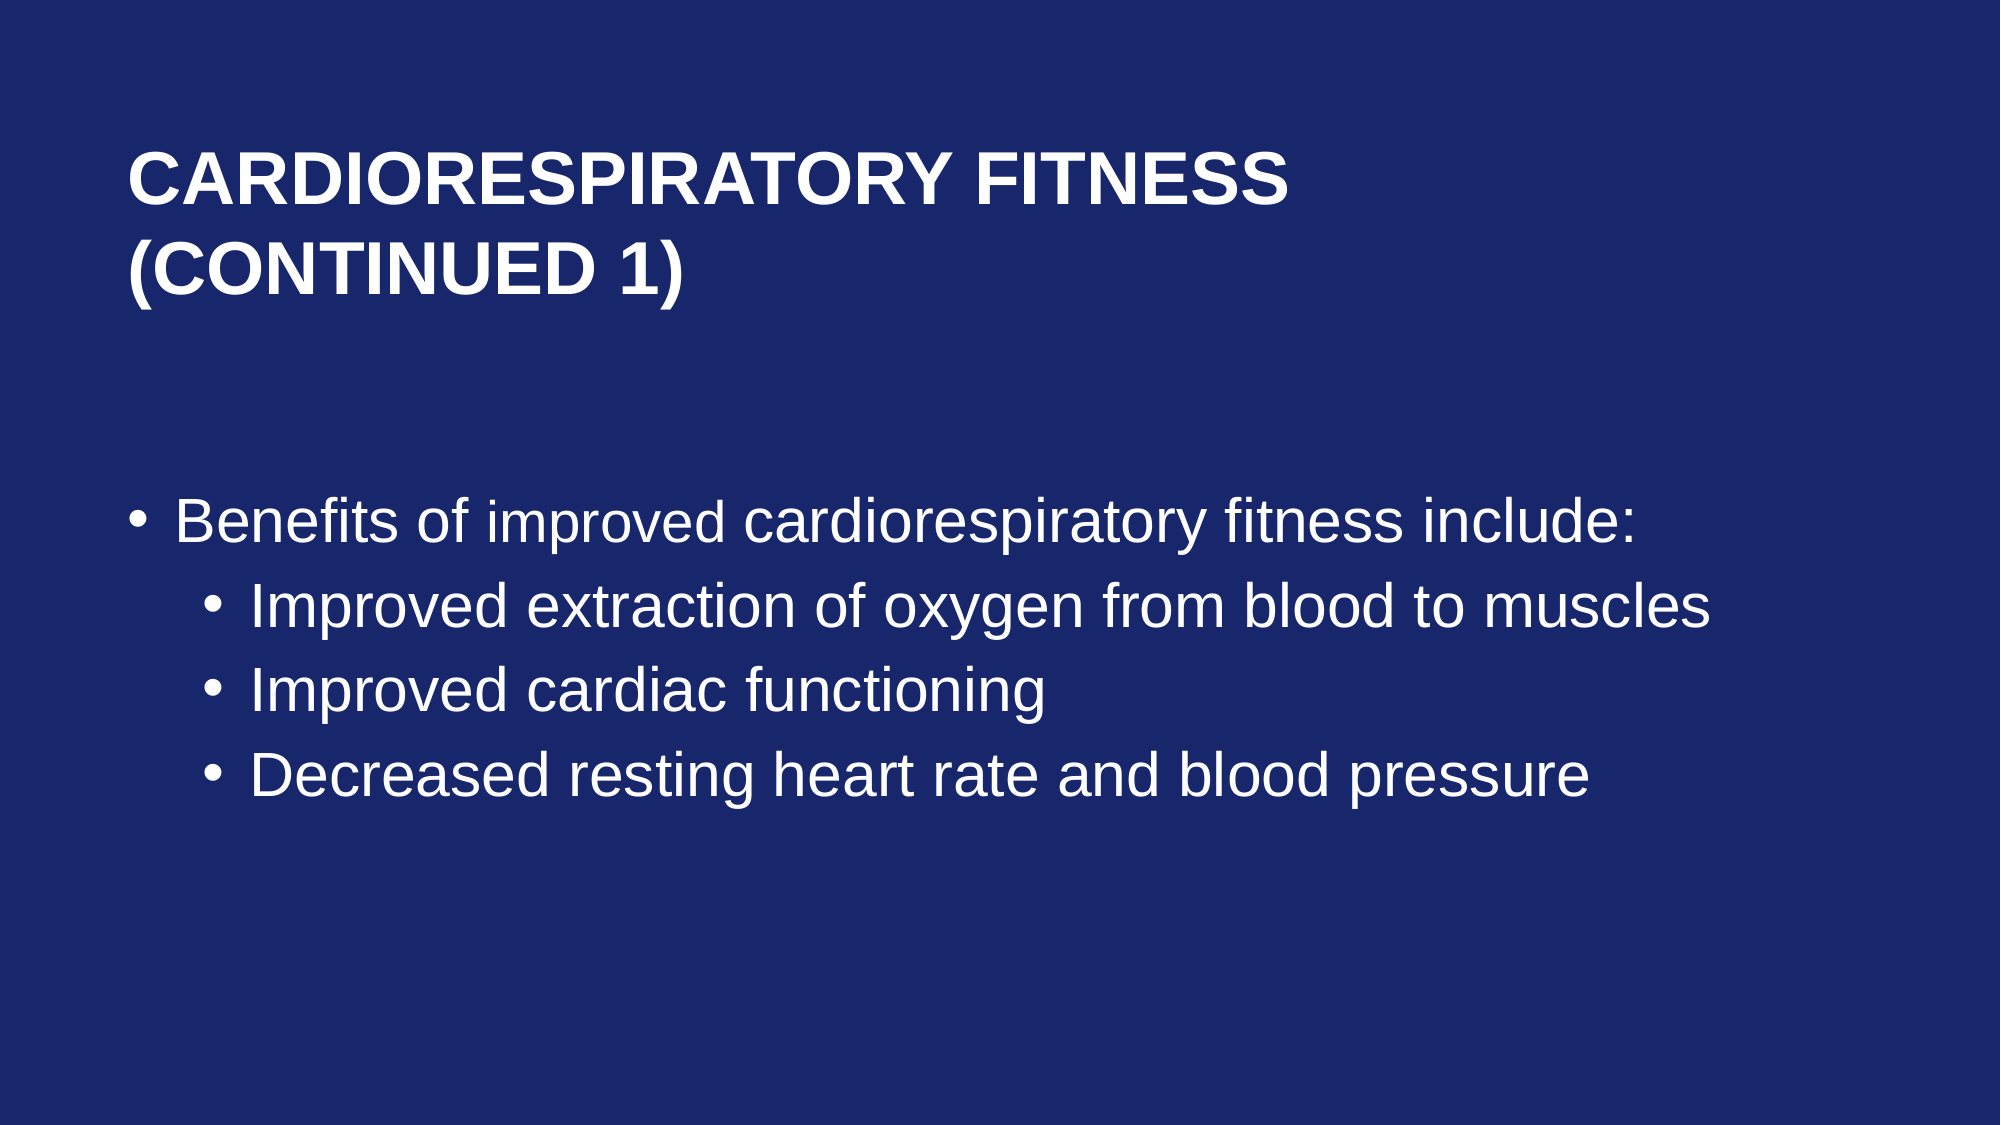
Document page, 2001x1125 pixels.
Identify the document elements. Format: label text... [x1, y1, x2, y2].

title Cardiorespiratory fitness (Continued 1) [112, 99, 1775, 339]
list Benefits of improved cardiorespiratory fitness include: Improved extraction of oxygen from blood to muscles Improved cardiac functioning Decreased resting heart rate and blood pressure [112, 351, 1775, 950]
